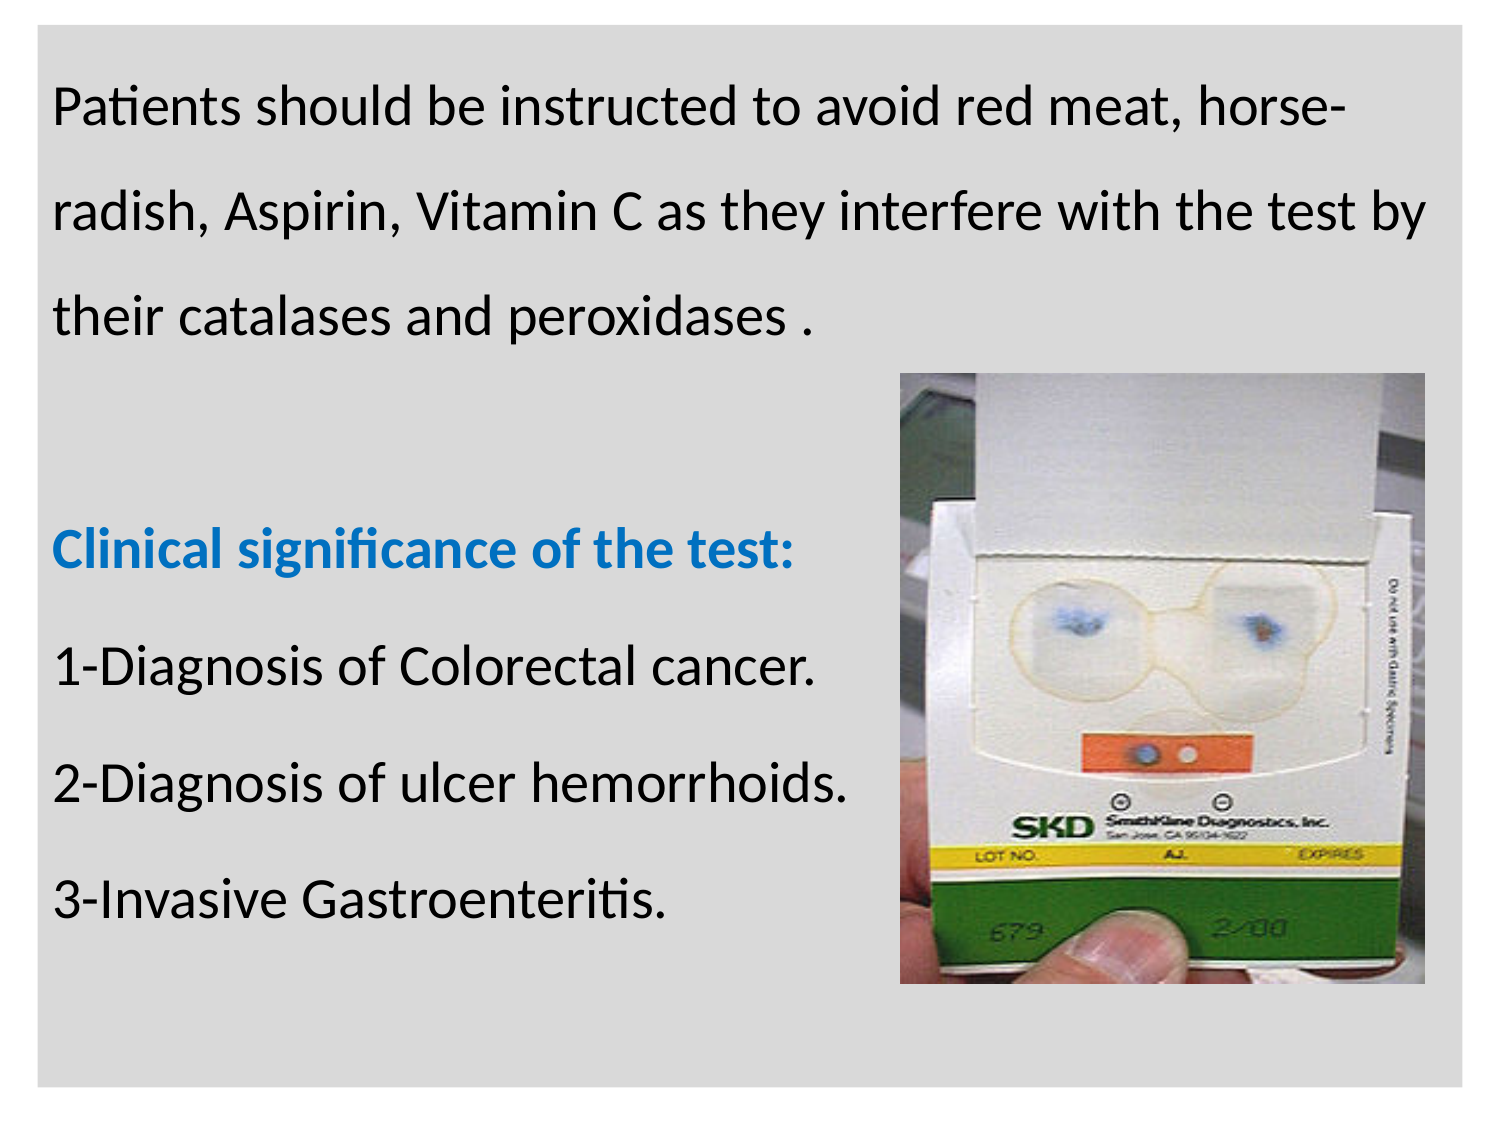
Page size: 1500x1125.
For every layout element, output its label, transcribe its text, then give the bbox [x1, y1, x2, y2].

subtitle Patients should be instructed to avoid red meat, horse- radish, Aspirin, Vitamin C as they interfere with the test by their catalases and peroxidases . Clinical significance of the test: 1-Diagnosis of Colorectal cancer. 2-Diagnosis of ulcer hemorrhoids. 3-Invasive Gastroenteritis. [37, 24, 1463, 1088]
picture [899, 373, 1426, 985]
